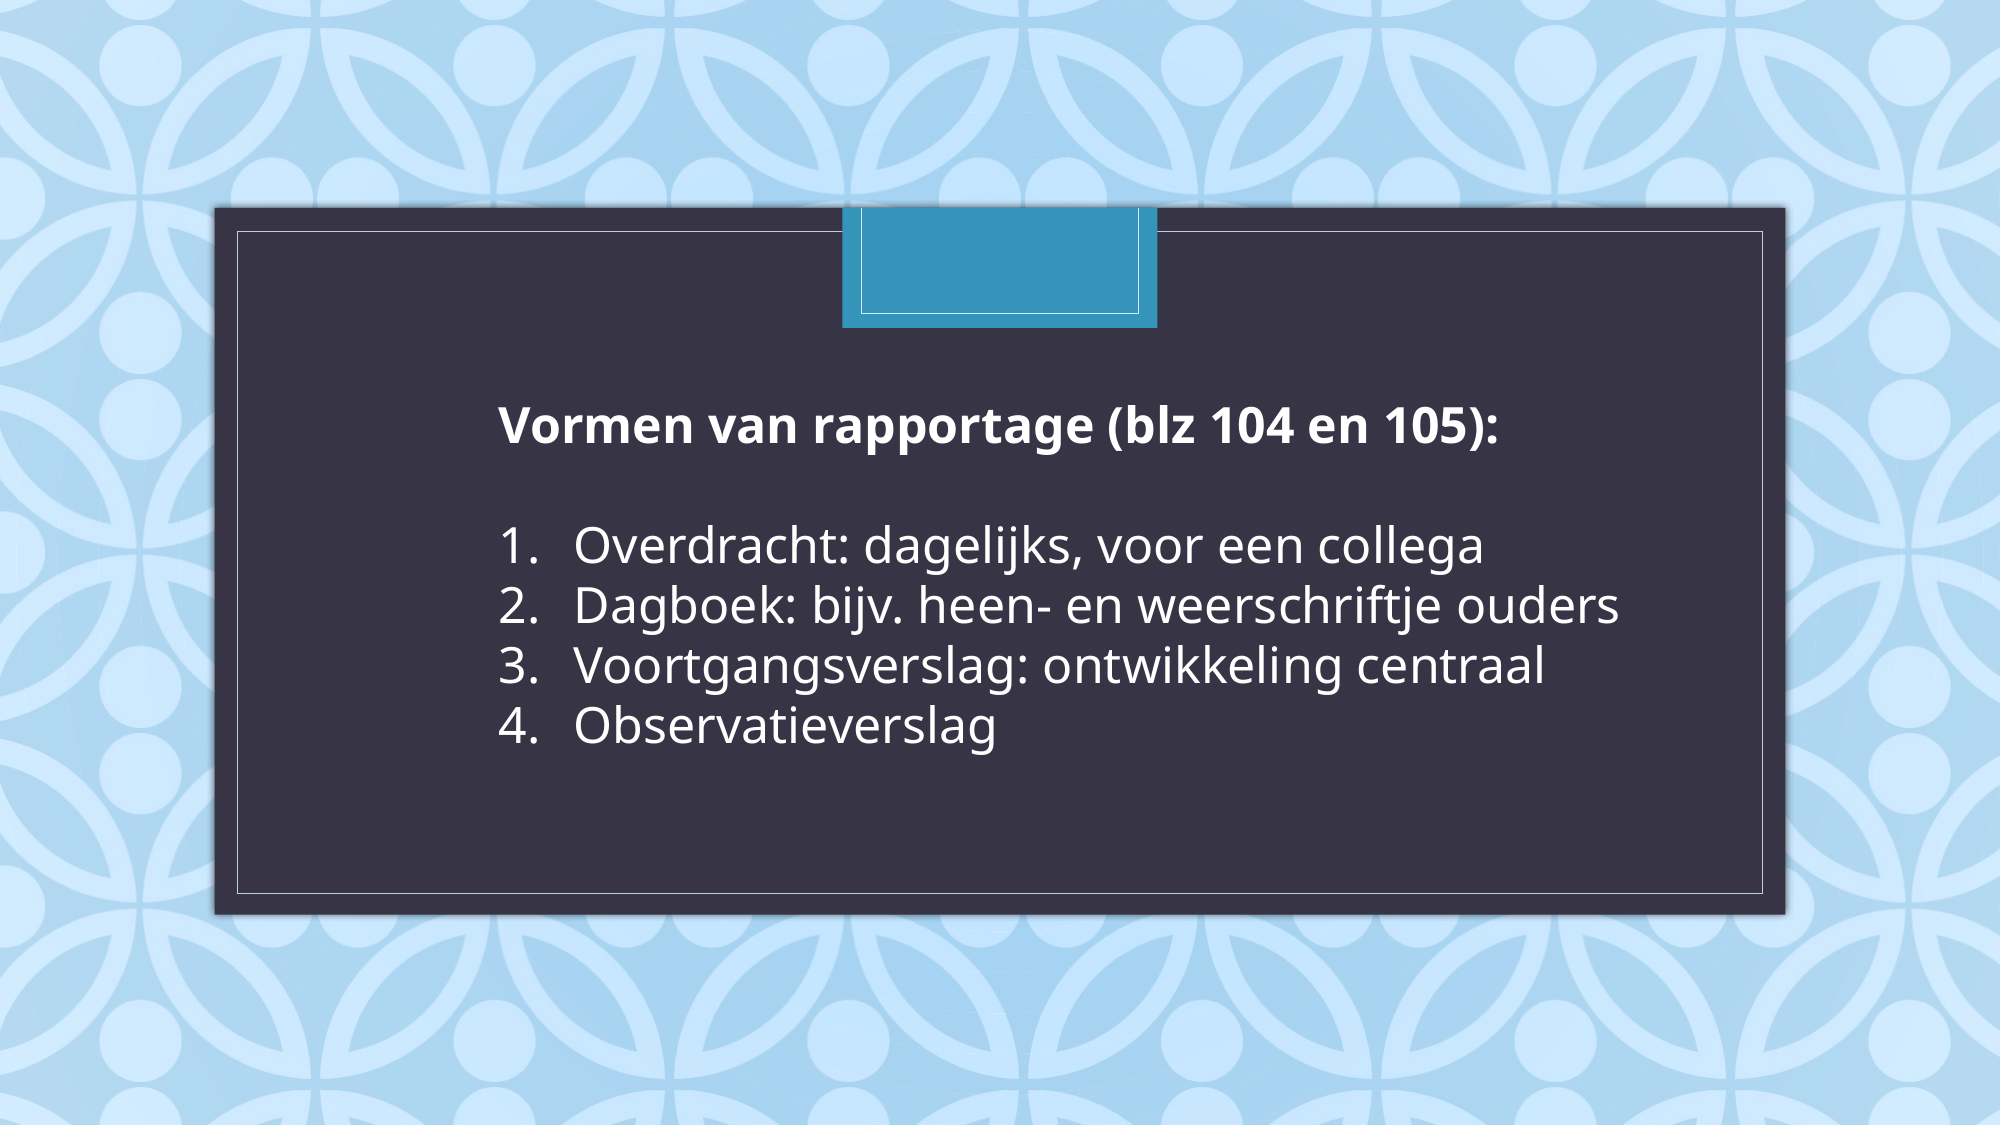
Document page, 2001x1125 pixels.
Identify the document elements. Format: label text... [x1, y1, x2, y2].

text_box Vormen van rapportage (blz 104 en 105): Overdracht: dagelijks, voor een collega Dagboek: bijv. heen- en weerschriftje ouders Voortgangsverslag: ontwikkeling centraal Observatieverslag [483, 386, 1637, 821]
